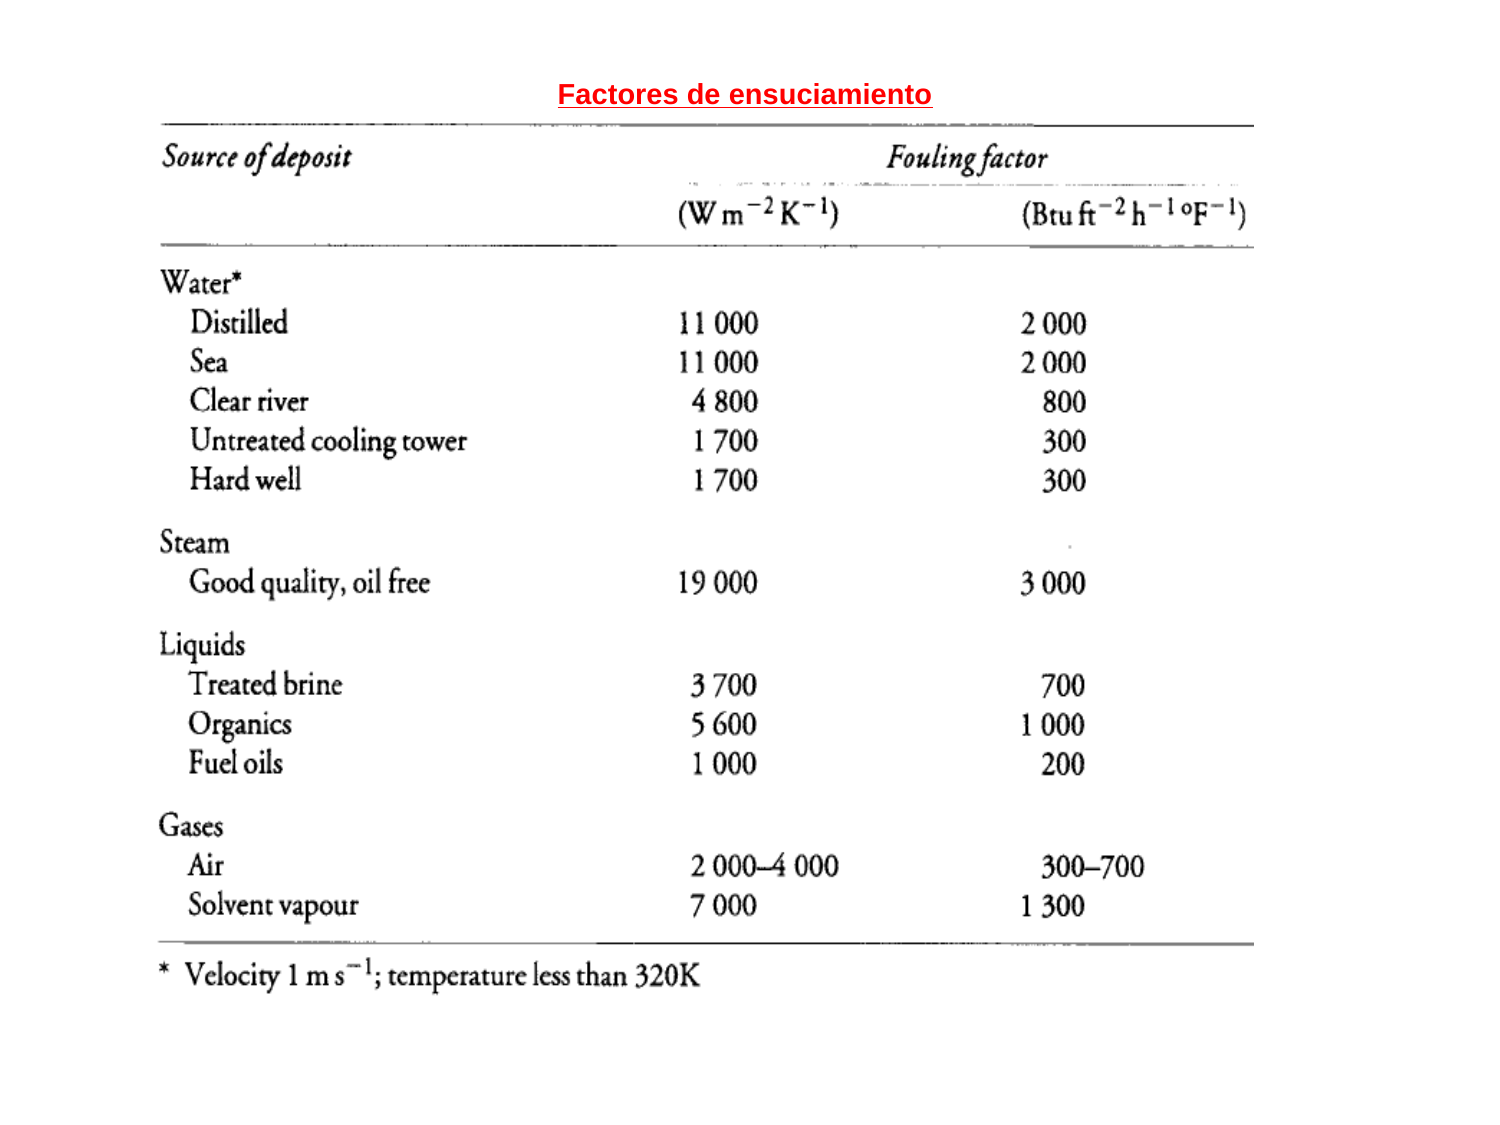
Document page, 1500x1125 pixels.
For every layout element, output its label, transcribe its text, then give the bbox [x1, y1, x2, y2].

text_box Factores de ensuciamiento [70, 35, 1421, 119]
picture [144, 109, 1255, 1020]
